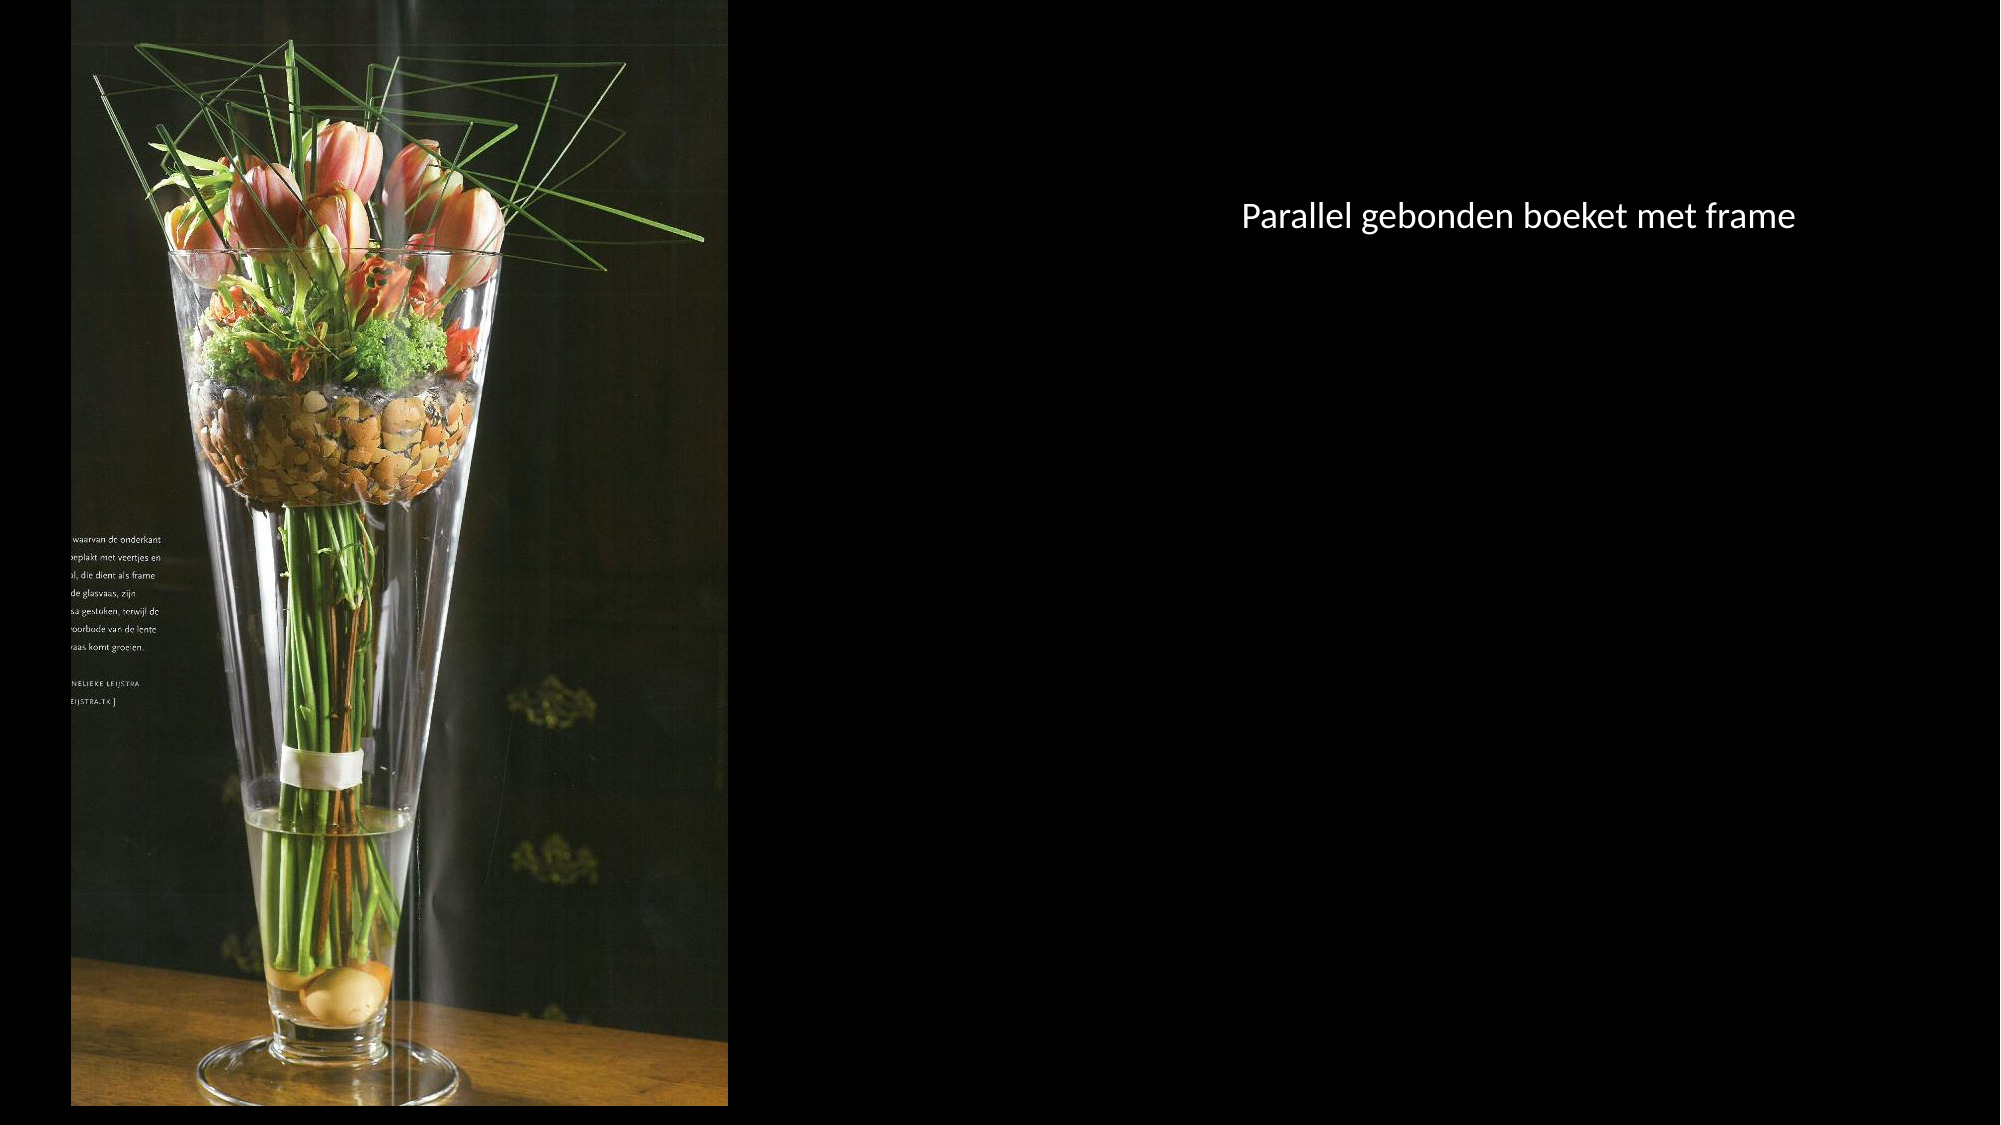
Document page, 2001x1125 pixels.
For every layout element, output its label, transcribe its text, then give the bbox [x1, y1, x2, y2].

text_box Parallel gebonden boeket met frame [1226, 183, 1946, 289]
picture [71, 0, 728, 1106]
